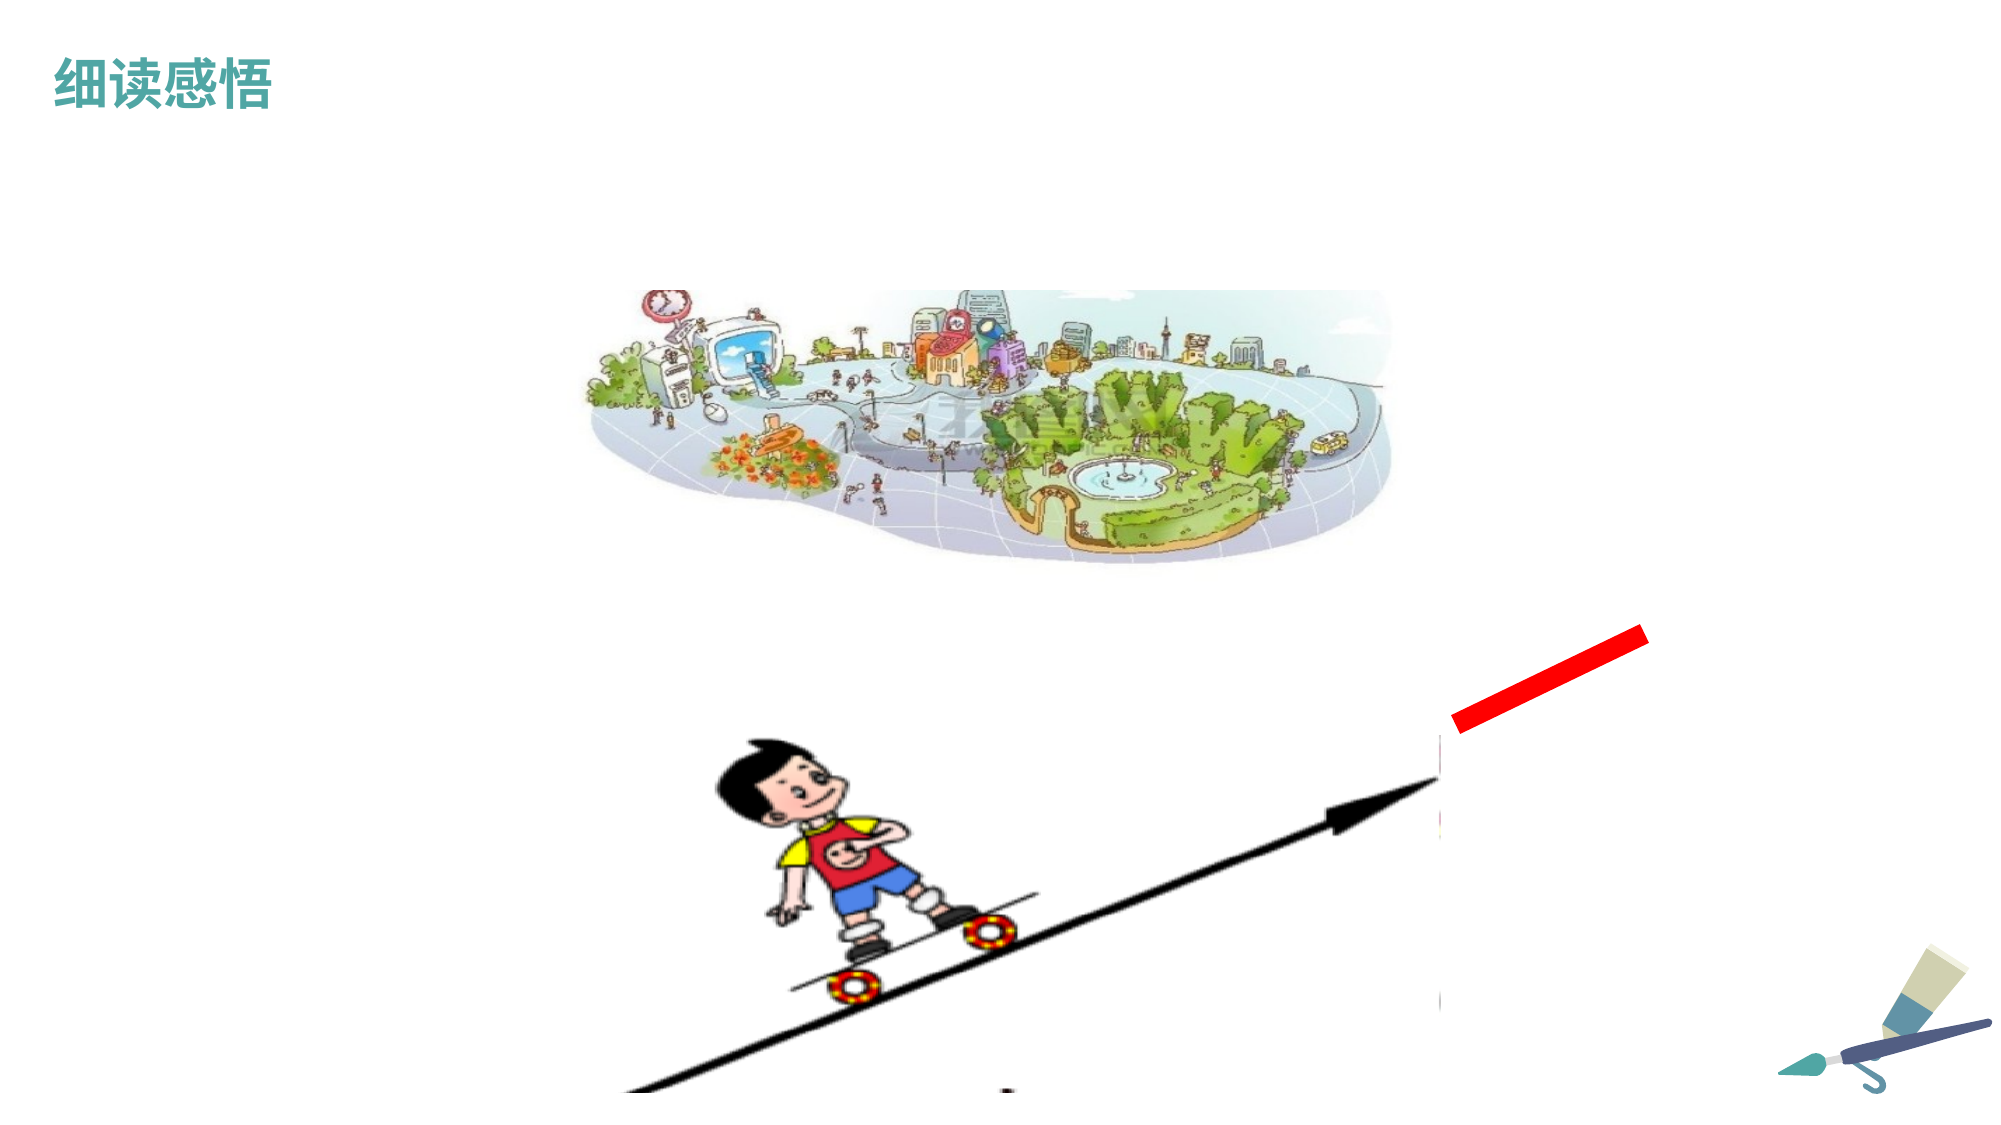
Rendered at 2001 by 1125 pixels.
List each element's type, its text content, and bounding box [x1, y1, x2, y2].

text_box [1811, 945, 1974, 1125]
picture [545, 290, 1456, 1093]
text_box 细读感悟 [38, 42, 289, 124]
